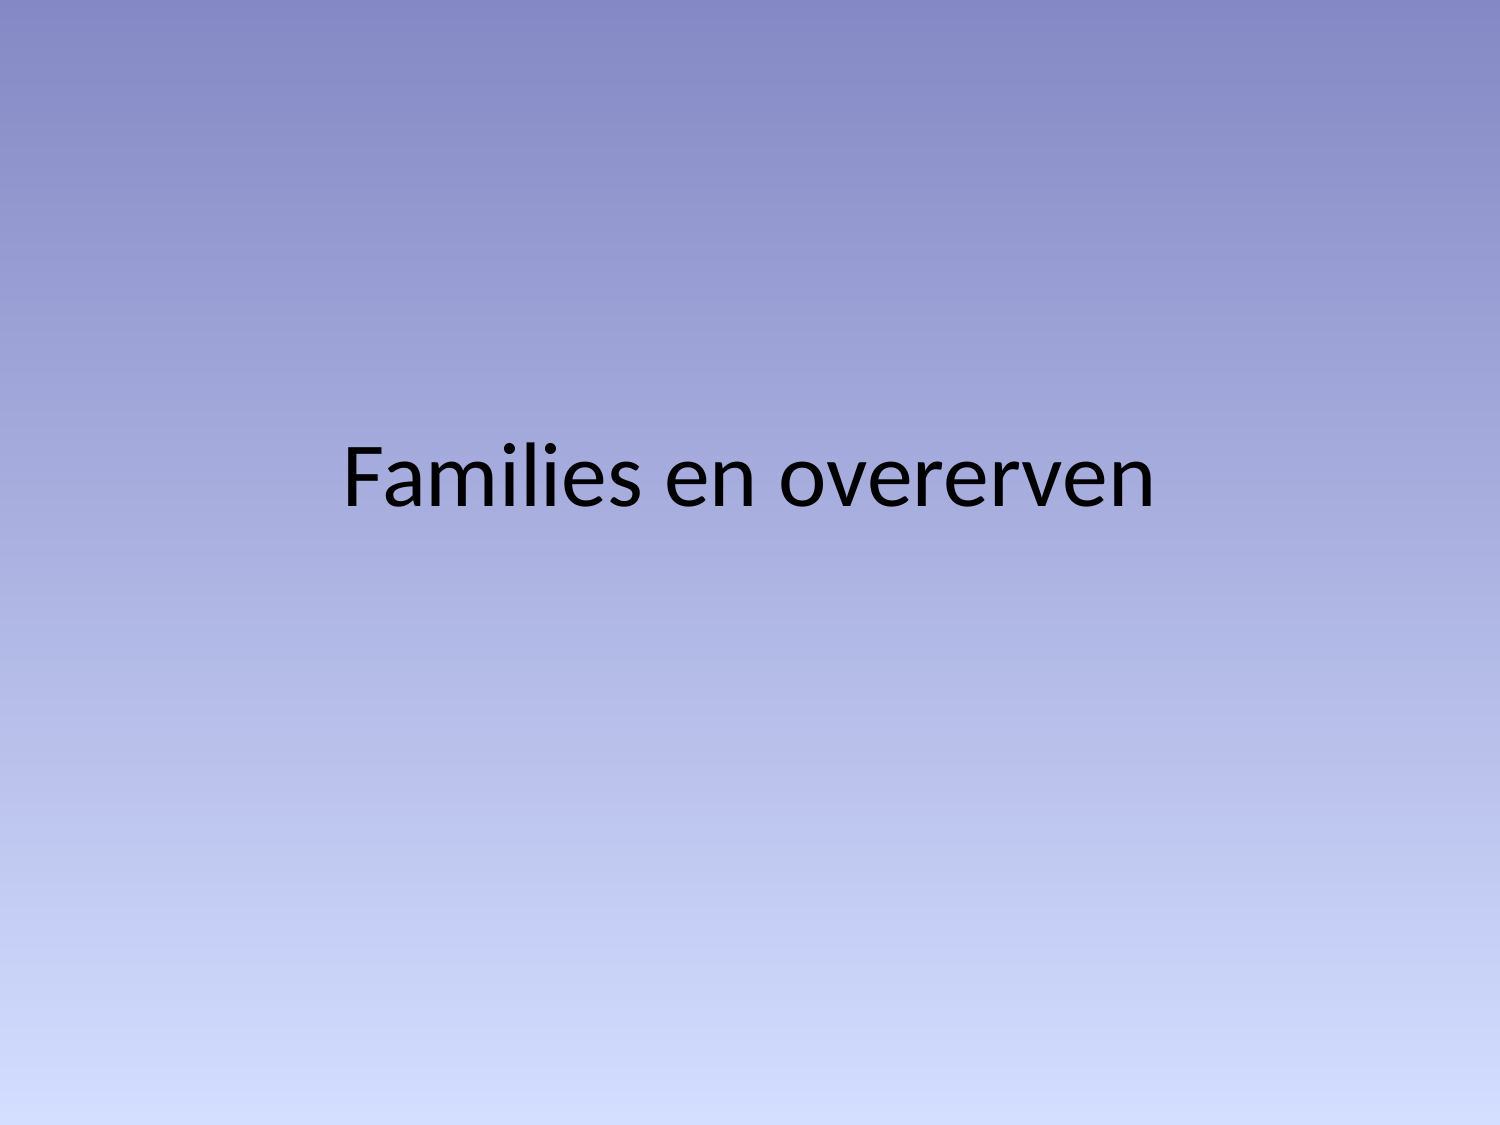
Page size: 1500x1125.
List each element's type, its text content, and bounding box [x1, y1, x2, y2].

title Families en overerven [112, 349, 1388, 591]
